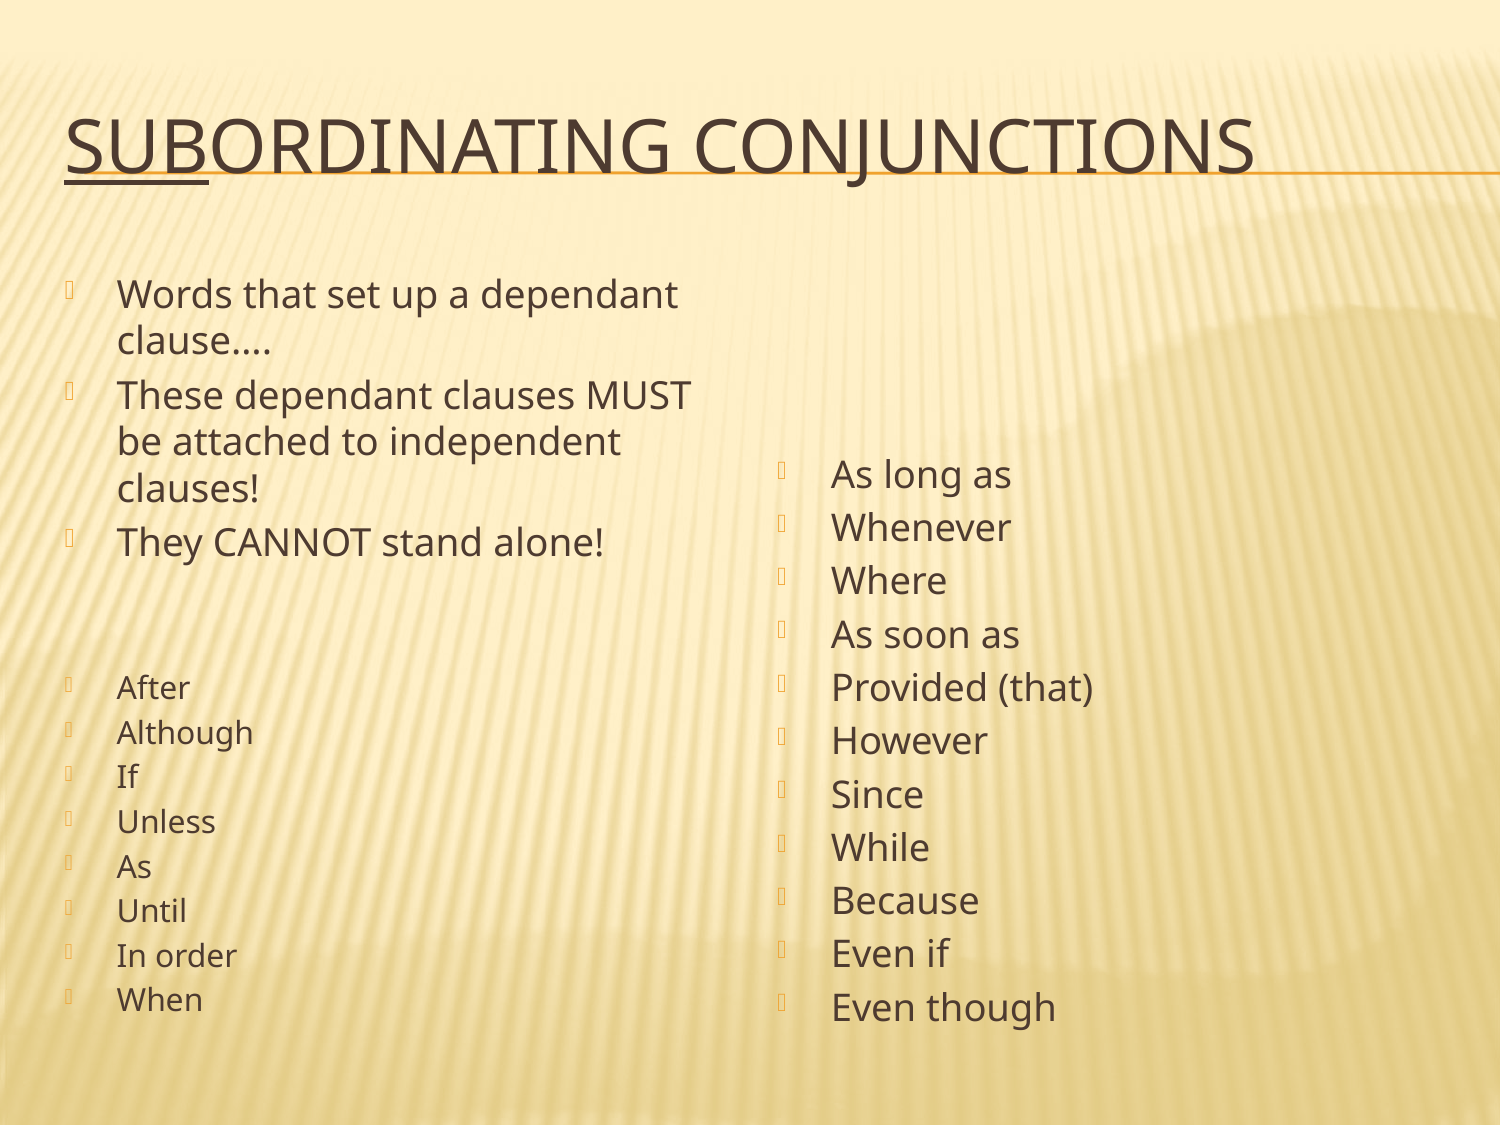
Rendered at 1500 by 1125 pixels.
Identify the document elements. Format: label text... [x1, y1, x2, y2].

title Subordinating Conjunctions [49, 75, 1475, 213]
list As long as Whenever Where As soon as Provided (that) However Since While Because Even if Even though [762, 262, 1475, 1038]
list Words that set up a dependant clause…. These dependant clauses MUST be attached to independent clauses! They CANNOT stand alone! After Although If Unless As Until In order When [50, 262, 738, 1038]
